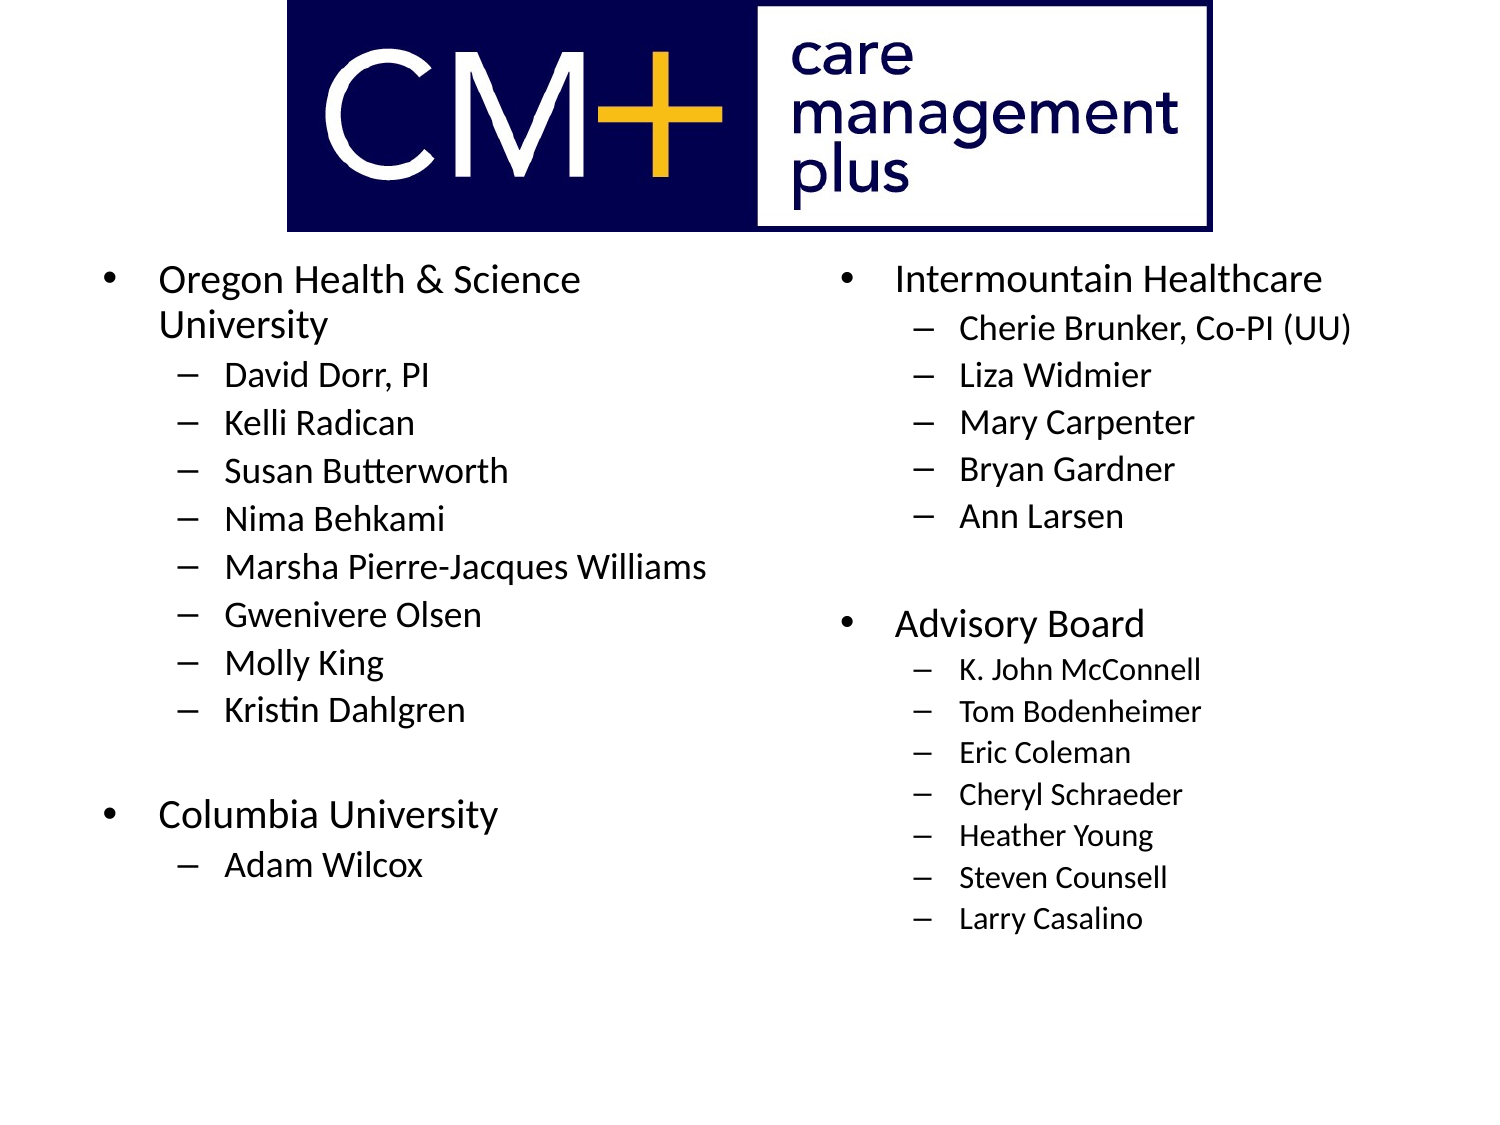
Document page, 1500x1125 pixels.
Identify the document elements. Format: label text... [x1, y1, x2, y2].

picture [287, 0, 1213, 232]
list Oregon Health & Science University David Dorr, PI Kelli Radican Susan Butterworth Nima Behkami Marsha Pierre-Jacques Williams Gwenivere Olsen Molly King Kristin Dahlgren Columbia University Adam Wilcox [87, 249, 750, 938]
list Intermountain Healthcare Cherie Brunker, Co-PI (UU) Liza Widmier Mary Carpenter Bryan Gardner Ann Larsen Advisory Board K. John McConnell Tom Bodenheimer Eric Coleman Cheryl Schraeder Heather Young Steven Counsell Larry Casalino [825, 249, 1421, 950]
